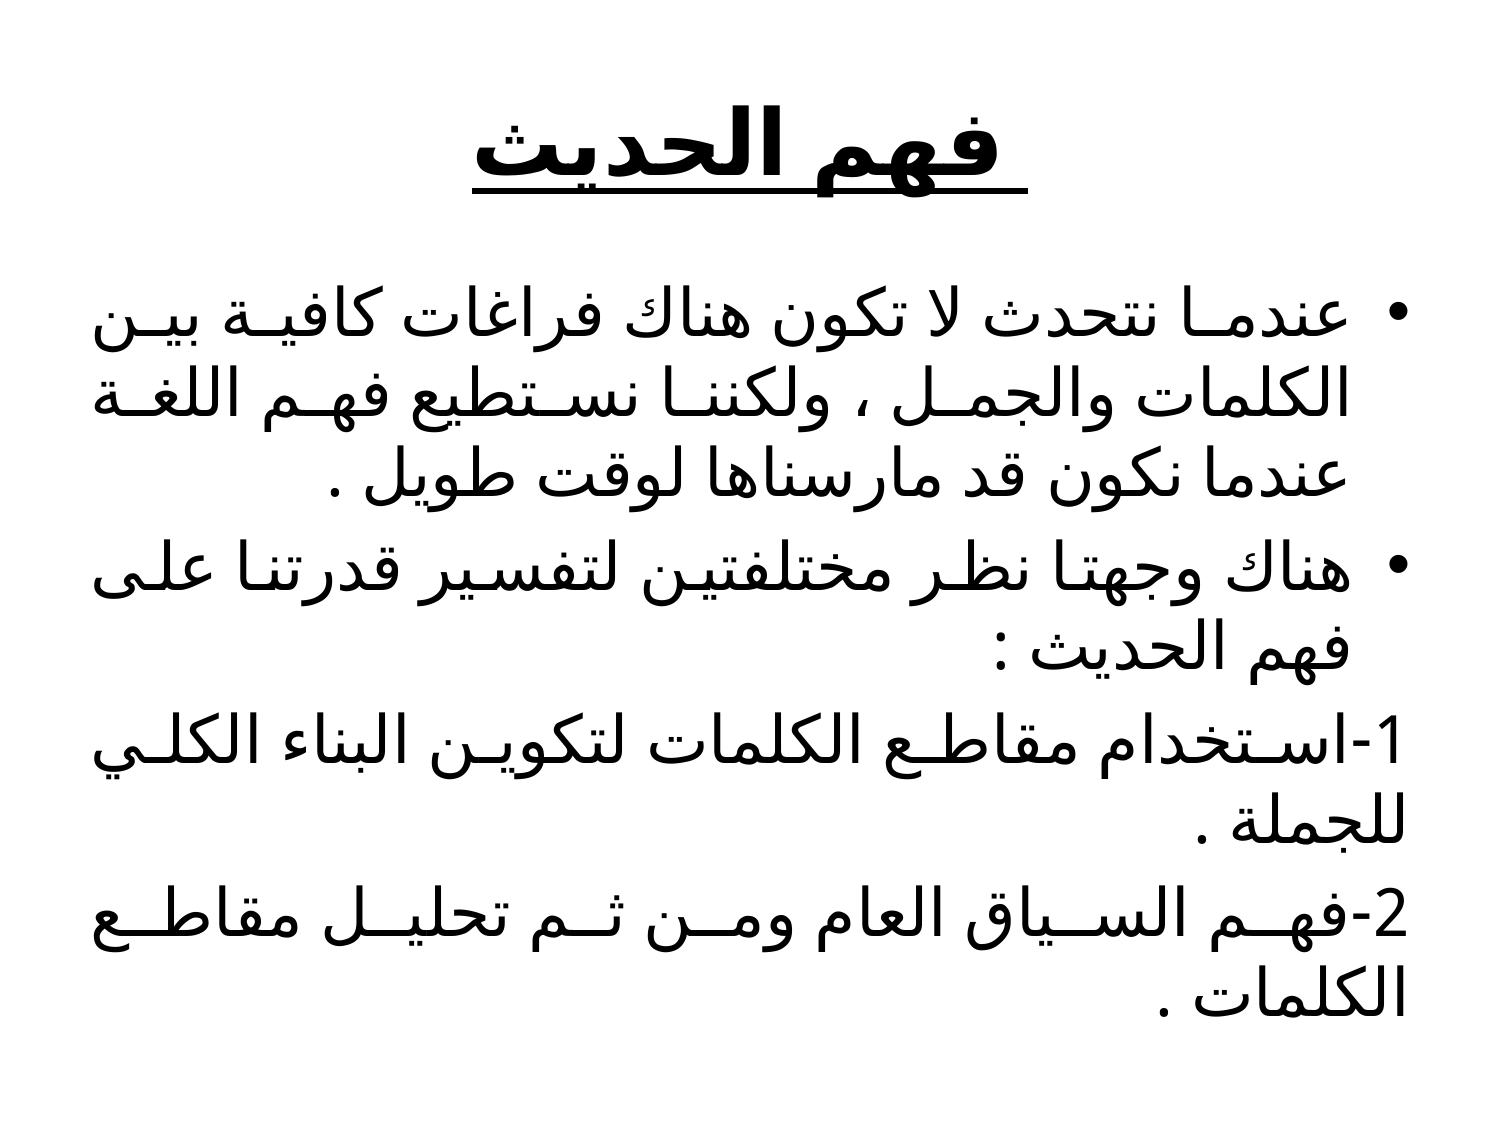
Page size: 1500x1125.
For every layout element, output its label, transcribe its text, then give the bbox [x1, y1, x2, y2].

title فهم الحديث [75, 45, 1425, 233]
list عندما نتحدث لا تكون هناك فراغات كافية بين الكلمات والجمل ، ولكننا نستطيع فهم اللغة عندما نكون قد مارسناها لوقت طويل . هناك وجهتا نظر مختلفتين لتفسير قدرتنا على فهم الحديث : 1-استخدام مقاطع الكلمات لتكوين البناء الكلي للجملة . 2-فهم السياق العام ومن ثم تحليل مقاطع الكلمات . [75, 262, 1425, 1005]
